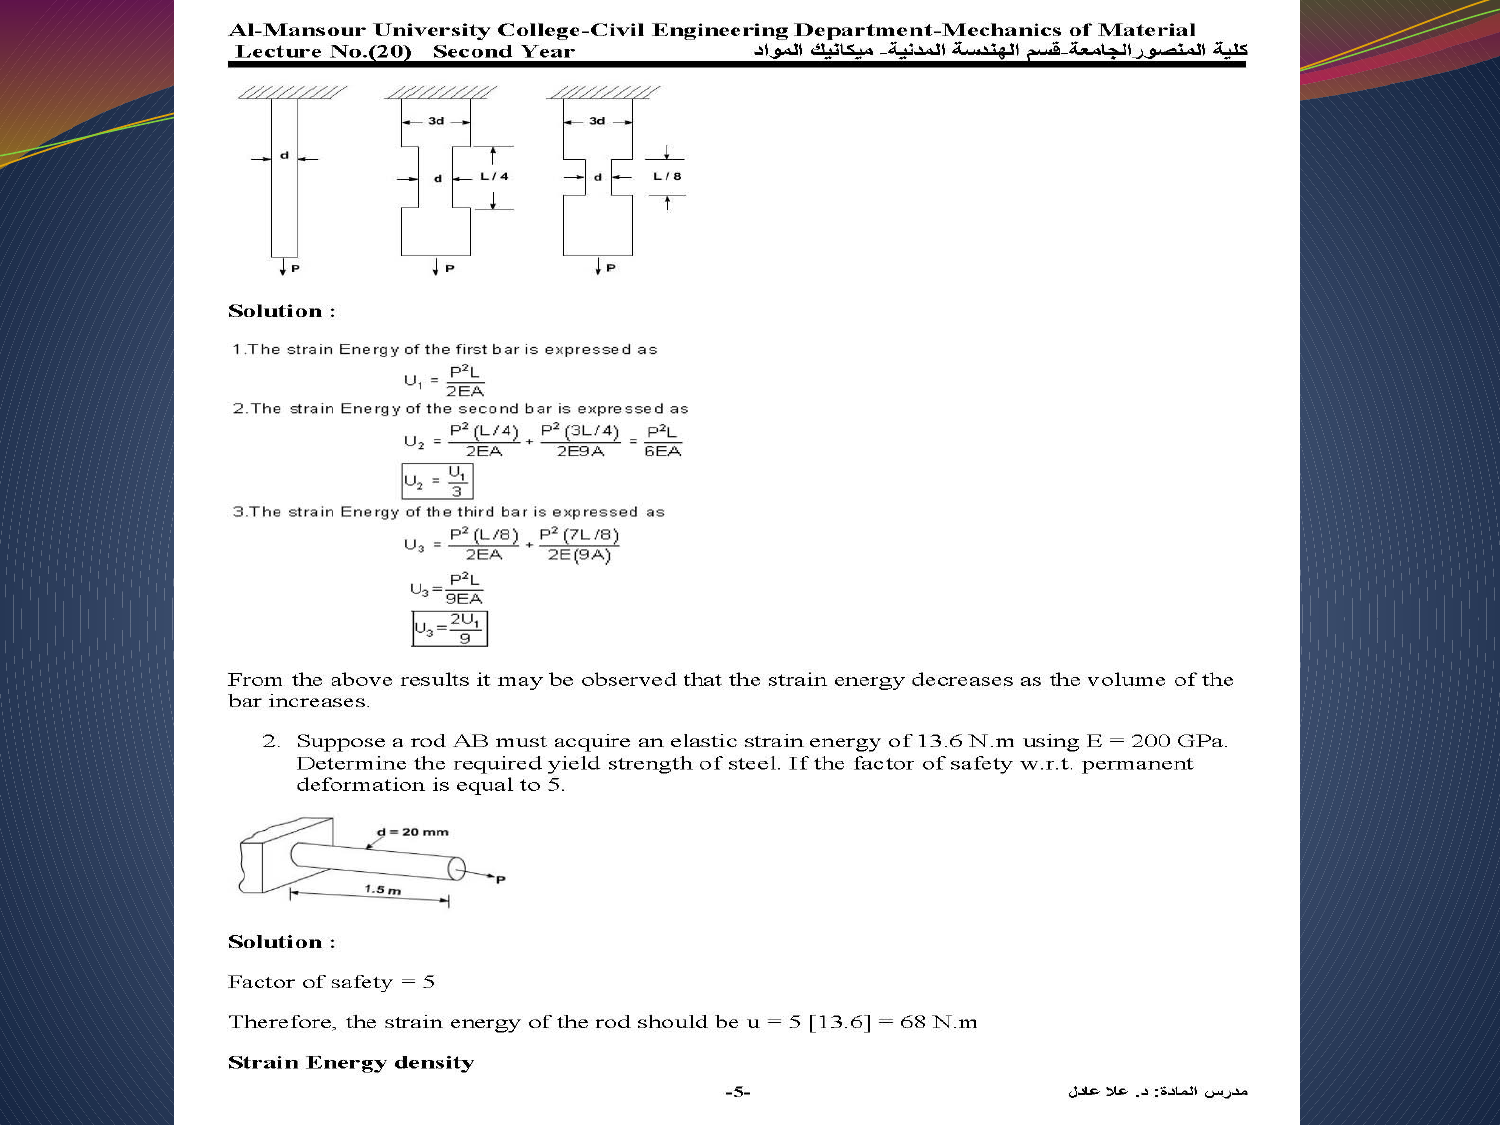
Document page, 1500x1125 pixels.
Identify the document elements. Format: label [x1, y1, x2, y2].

picture [174, 0, 1301, 1125]
